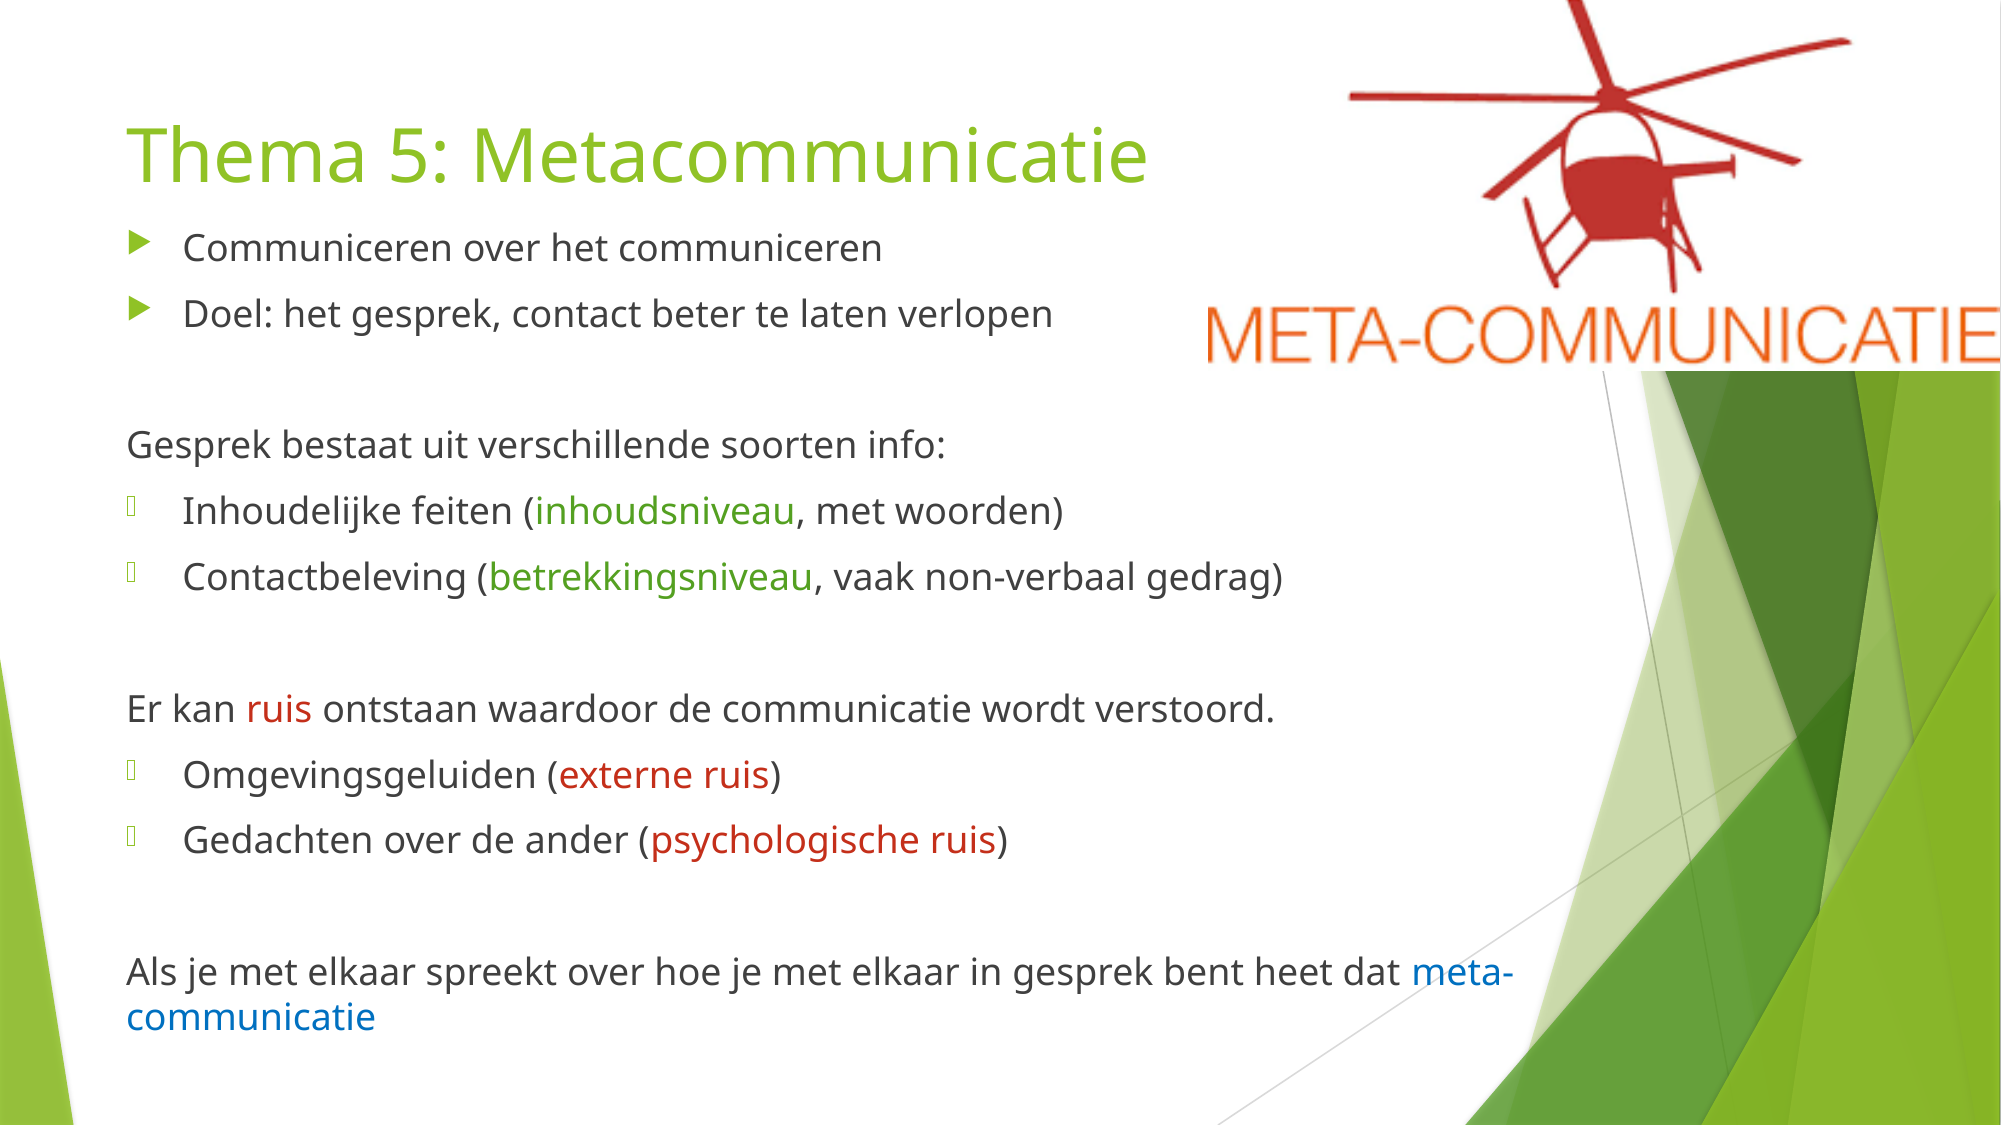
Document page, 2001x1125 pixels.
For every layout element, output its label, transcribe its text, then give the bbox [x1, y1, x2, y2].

picture [1207, 0, 2000, 372]
title Thema 5: Metacommunicatie [111, 99, 1202, 216]
list Communiceren over het communiceren Doel: het gesprek, contact beter te laten verlopen Gesprek bestaat uit verschillende soorten info: Inhoudelijke feiten (inhoudsniveau, met woorden) Contactbeleving (betrekkingsniveau, vaak non-verbaal gedrag) Er kan ruis ontstaan waardoor de communicatie wordt verstoord. Omgevingsgeluiden (externe ruis) Gedachten over de ander (psychologische ruis) Als je met elkaar spreekt over hoe je met elkaar in gesprek bent heet dat meta-communicatie [111, 216, 1755, 1106]
